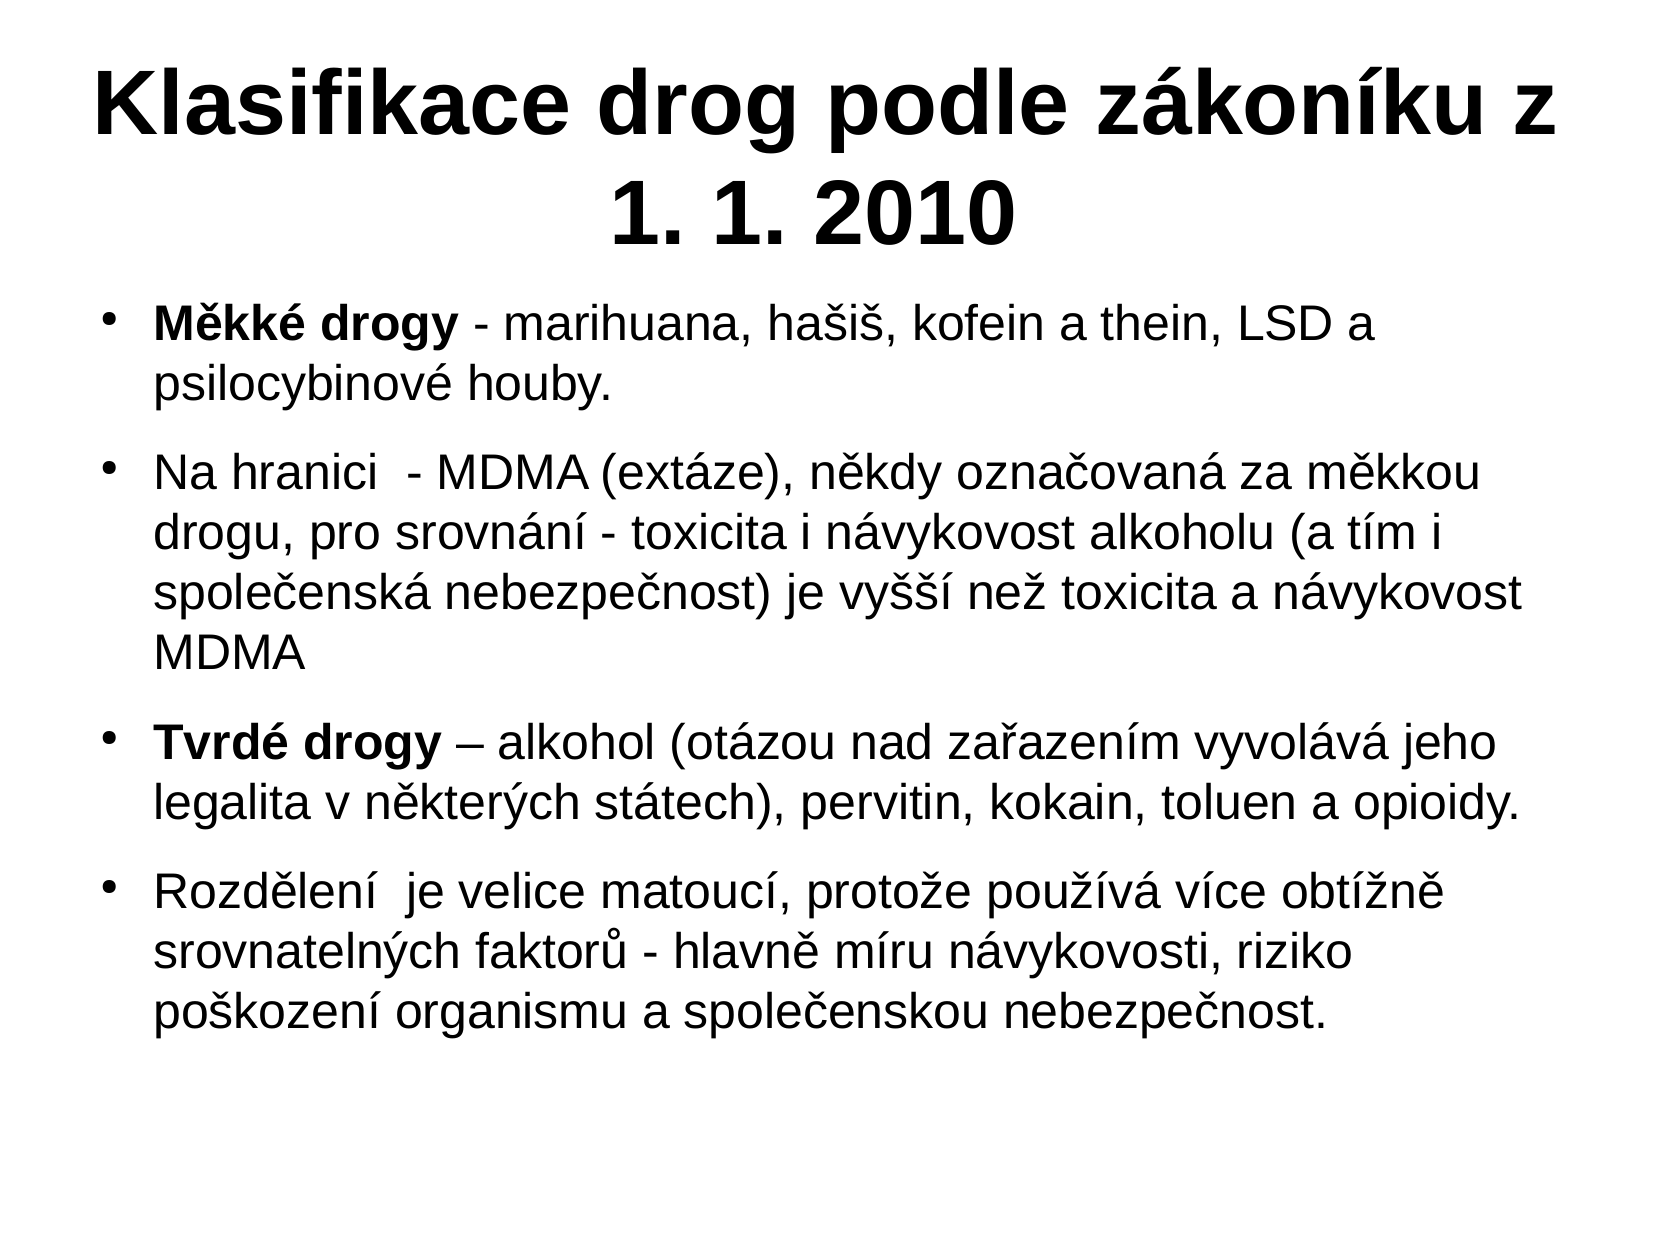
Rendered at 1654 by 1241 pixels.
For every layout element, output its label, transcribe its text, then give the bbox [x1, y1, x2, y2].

title Klasifikace drog podle zákoníku z 1. 1. 2010 [82, 49, 1571, 257]
list Měkké drogy - marihuana, hašiš, kofein a thein, LSD a psilocybinové houby. Na hranici - MDMA (extáze), někdy označovaná za měkkou drogu, pro srovnání - toxicita i návykovost alkoholu (a tím i společenská nebezpečnost) je vyšší než toxicita a návykovost MDMA Tvrdé drogy – alkohol (otázou nad zařazením vyvolává jeho legalita v některých státech), pervitin, kokain, toluen a opioidy. Rozdělení je velice matoucí, protože používá více obtížně srovnatelných faktorů - hlavně míru návykovosti, riziko poškození organismu a společenskou nebezpečnost. [82, 290, 1571, 1109]
